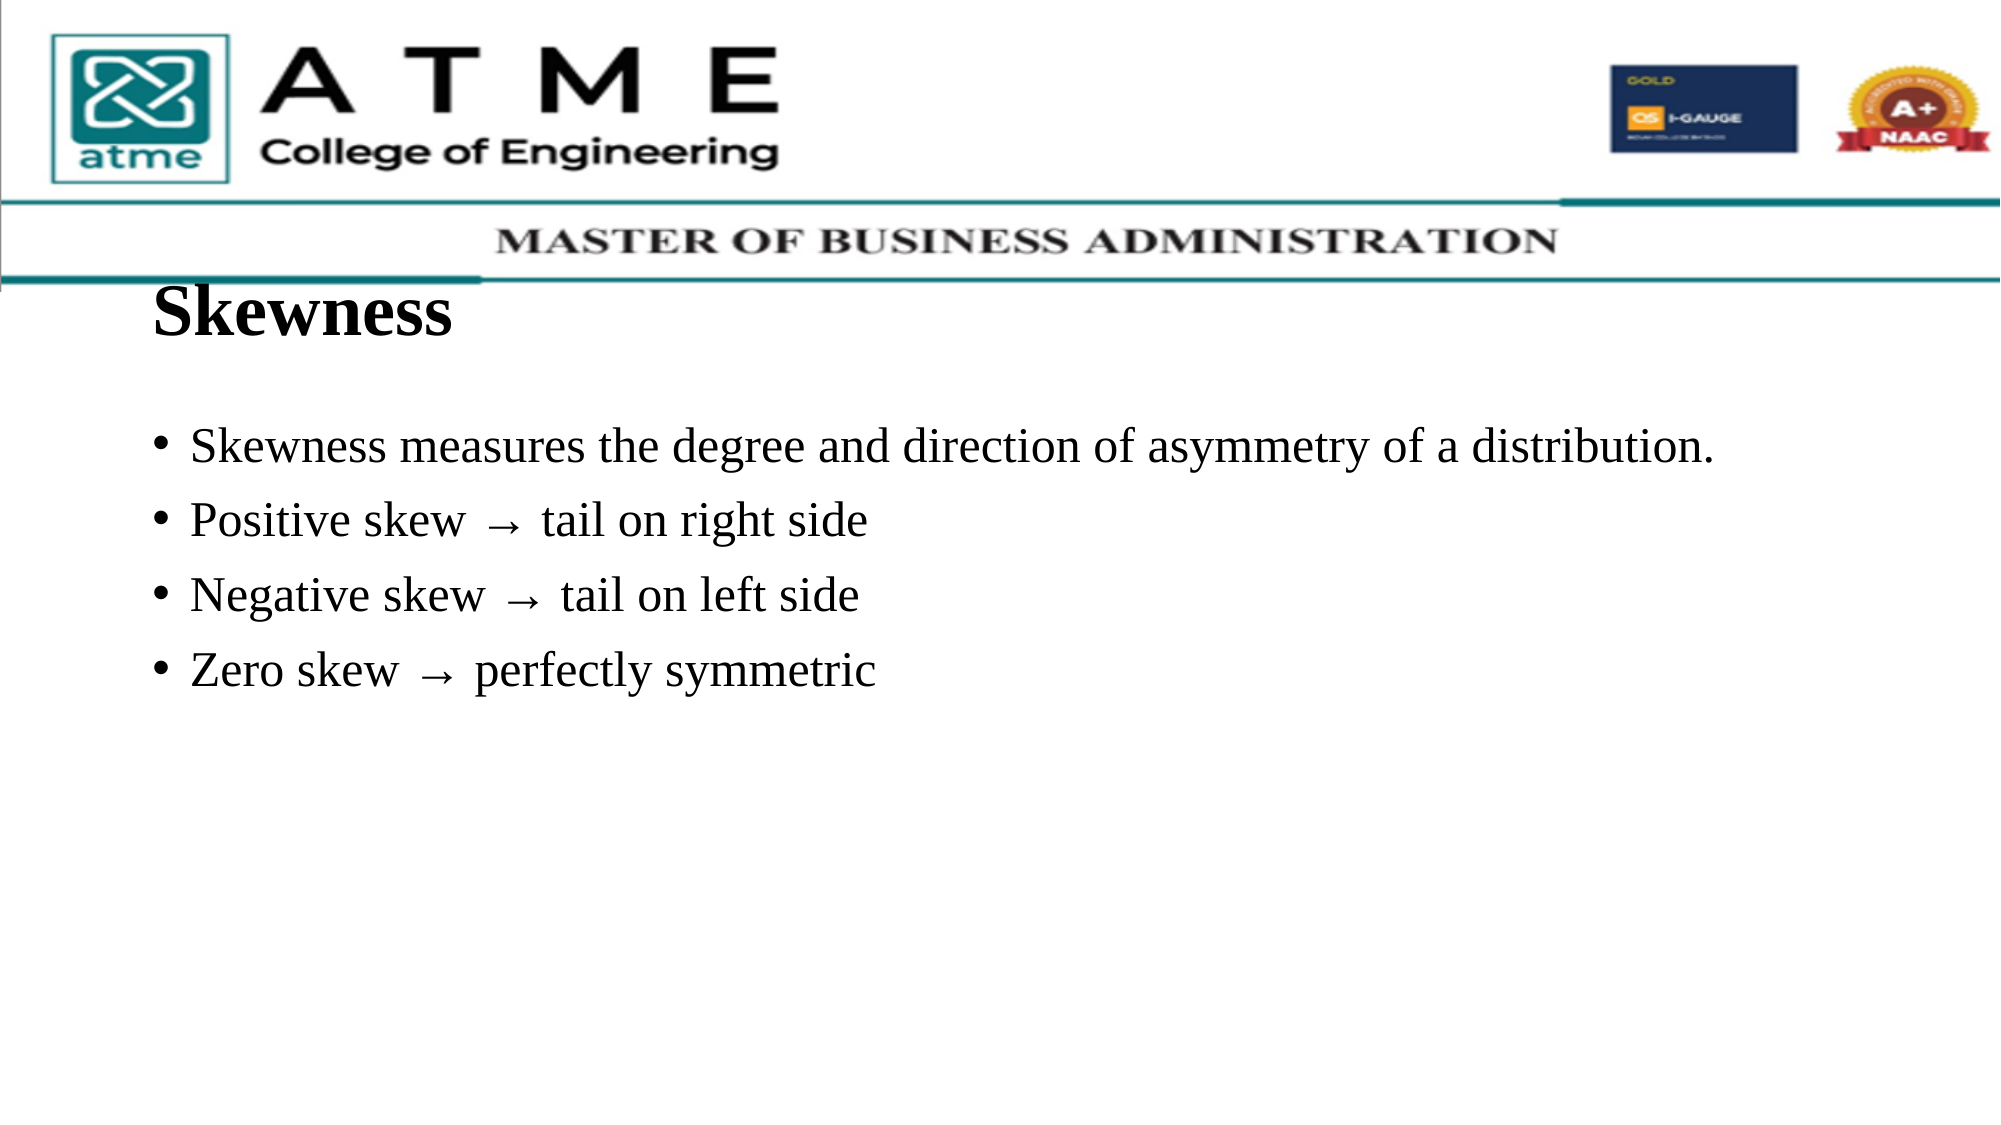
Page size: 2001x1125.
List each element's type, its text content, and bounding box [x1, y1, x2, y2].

title Skewness [137, 262, 1863, 411]
picture [0, 0, 2000, 292]
list Skewness measures the degree and direction of asymmetry of a distribution. Positive skew → tail on right side Negative skew → tail on left side Zero skew → perfectly symmetric [137, 411, 1863, 1014]
